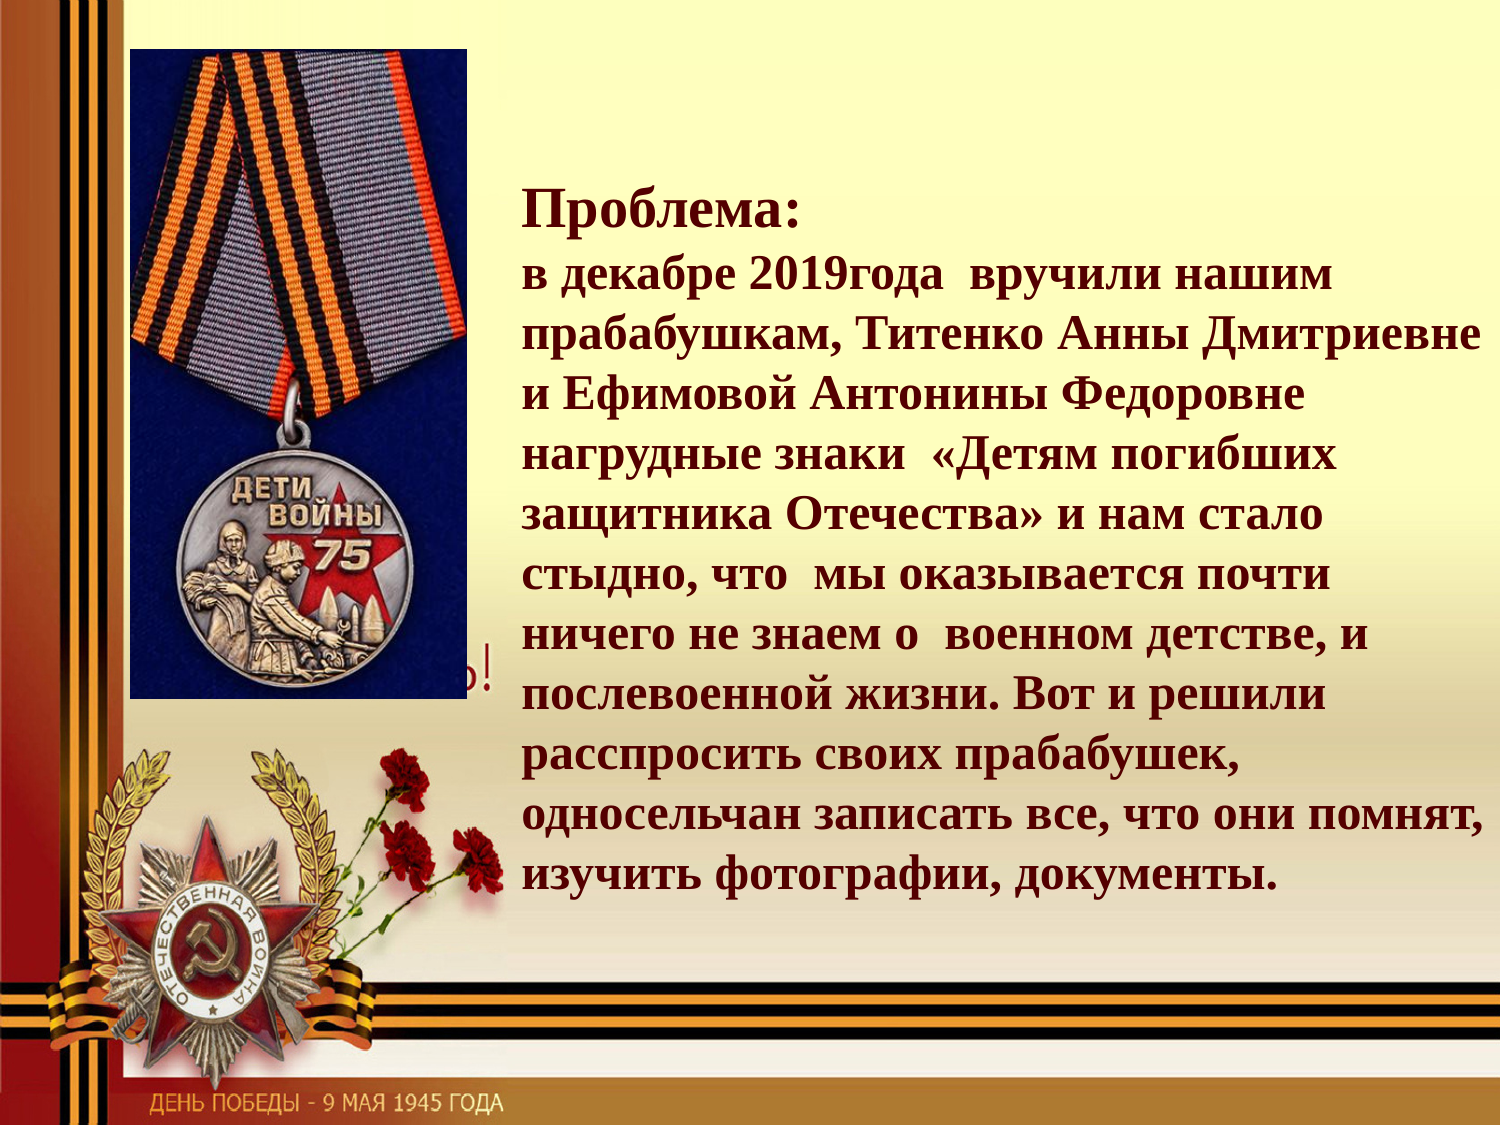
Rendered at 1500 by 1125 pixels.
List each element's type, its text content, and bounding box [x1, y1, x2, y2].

picture [0, 0, 1500, 1125]
text_box Проблема: в декабре 2019года вручили нашим прабабушкам, Титенко Анны Дмитриевне и Ефимовой Антонины Федоровне нагрудные знаки «Детям погибших защитника Отечества» и нам стало стыдно, что мы оказывается почти ничего не знаем о военном детстве, и послевоенной жизни. Вот и решили расспросить своих прабабушек, односельчан записать все, что они помнят, изучить фотографии, документы. [506, 101, 1499, 907]
